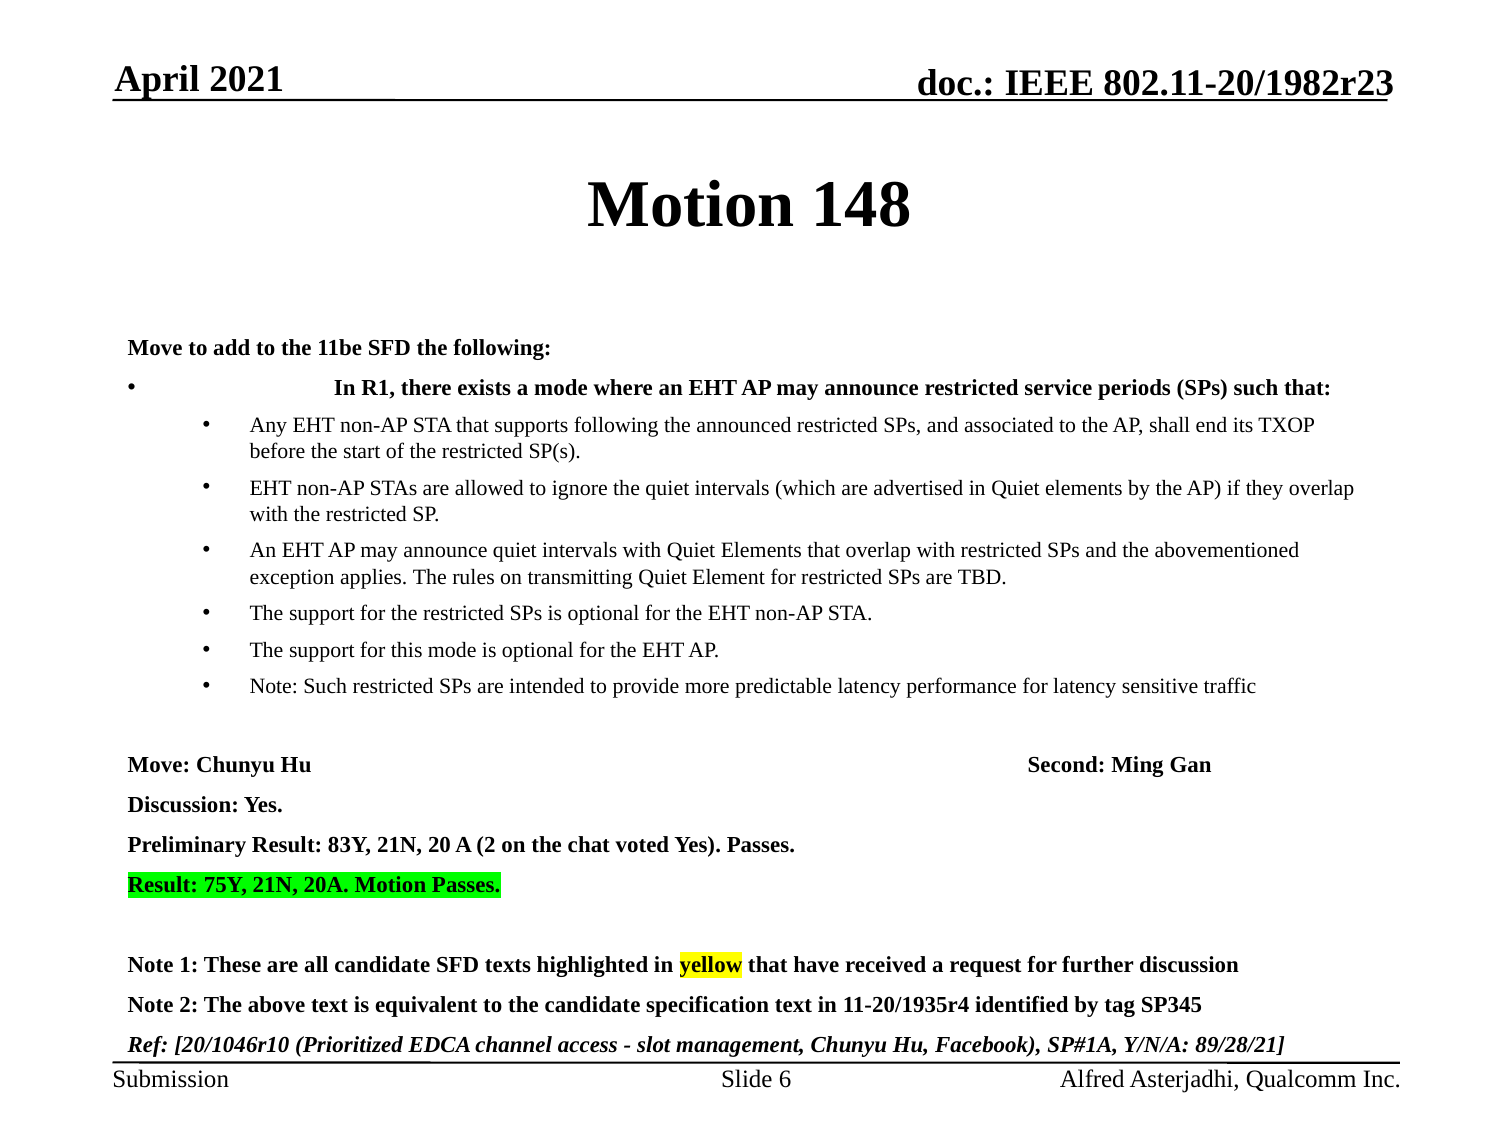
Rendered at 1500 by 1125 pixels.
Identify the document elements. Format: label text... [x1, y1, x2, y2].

list Move to add to the 11be SFD the following: In R1, there exists a mode where an EHT AP may announce restricted service periods (SPs) such that: Any EHT non-AP STA that supports following the announced restricted SPs, and associated to the AP, shall end its TXOP before the start of the restricted SP(s). EHT non-AP STAs are allowed to ignore the quiet intervals (which are advertised in Quiet elements by the AP) if they overlap with the restricted SP. An EHT AP may announce quiet intervals with Quiet Elements that overlap with restricted SPs and the abovementioned exception applies. The rules on transmitting Quiet Element for restricted SPs are TBD. The support for the restricted SPs is optional for the EHT non-AP STA. The support for this mode is optional for the EHT AP. Note: Such restricted SPs are intended to provide more predictable latency performance for latency sensitive traffic Move: Chunyu Hu Second: Ming Gan Discussion: Yes. Preliminary Result: 83Y, 21N, 20 A (2 on the chat voted Yes). Passes. Result: 75Y, 21N, 20A. Motion Passes. Note 1: These are all candidate SFD texts highlighted in yellow that have received a request for further discussion Note 2: The above text is equivalent to the candidate specification text in 11-20/1935r4 identified by tag SP345 Ref: [20/1046r10 (Prioritized EDCA channel access - slot management, Chunyu Hu, Facebook), SP#1A, Y/N/A: 89/28/21] [112, 324, 1388, 1063]
slide_number Slide 6 [712, 1061, 800, 1123]
footer Alfred Asterjadhi, Qualcomm Inc. [878, 1061, 1402, 1093]
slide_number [114, 54, 423, 100]
title Motion 148 [112, 112, 1388, 288]
